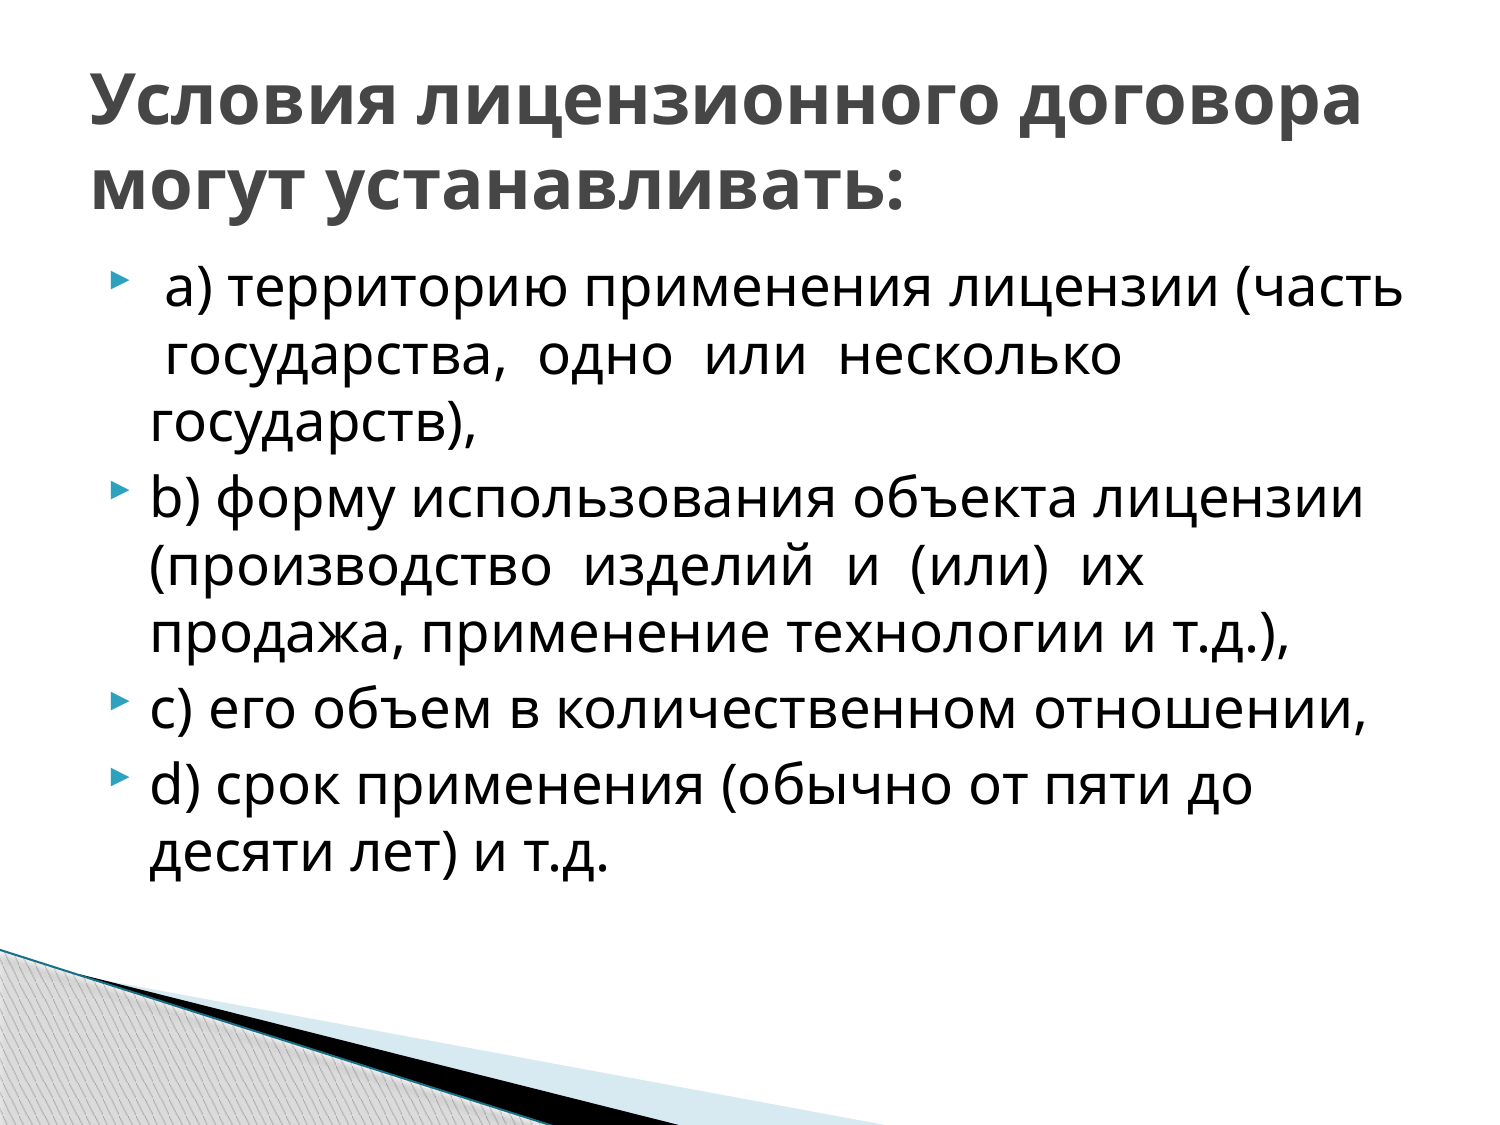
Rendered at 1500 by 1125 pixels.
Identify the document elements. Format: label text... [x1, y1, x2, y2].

title Условия лицензионного договора могут устанавливать: [75, 45, 1425, 233]
list a) территорию применения лицензии (часть государства, одно или несколько государств), b) форму использования объекта лицензии (производство изделий и (или) их продажа, применение технологии и т.д.), c) его объем в количественном отношении, d) срок применения (обычно от пяти до десяти лет) и т.д. [75, 243, 1425, 986]
